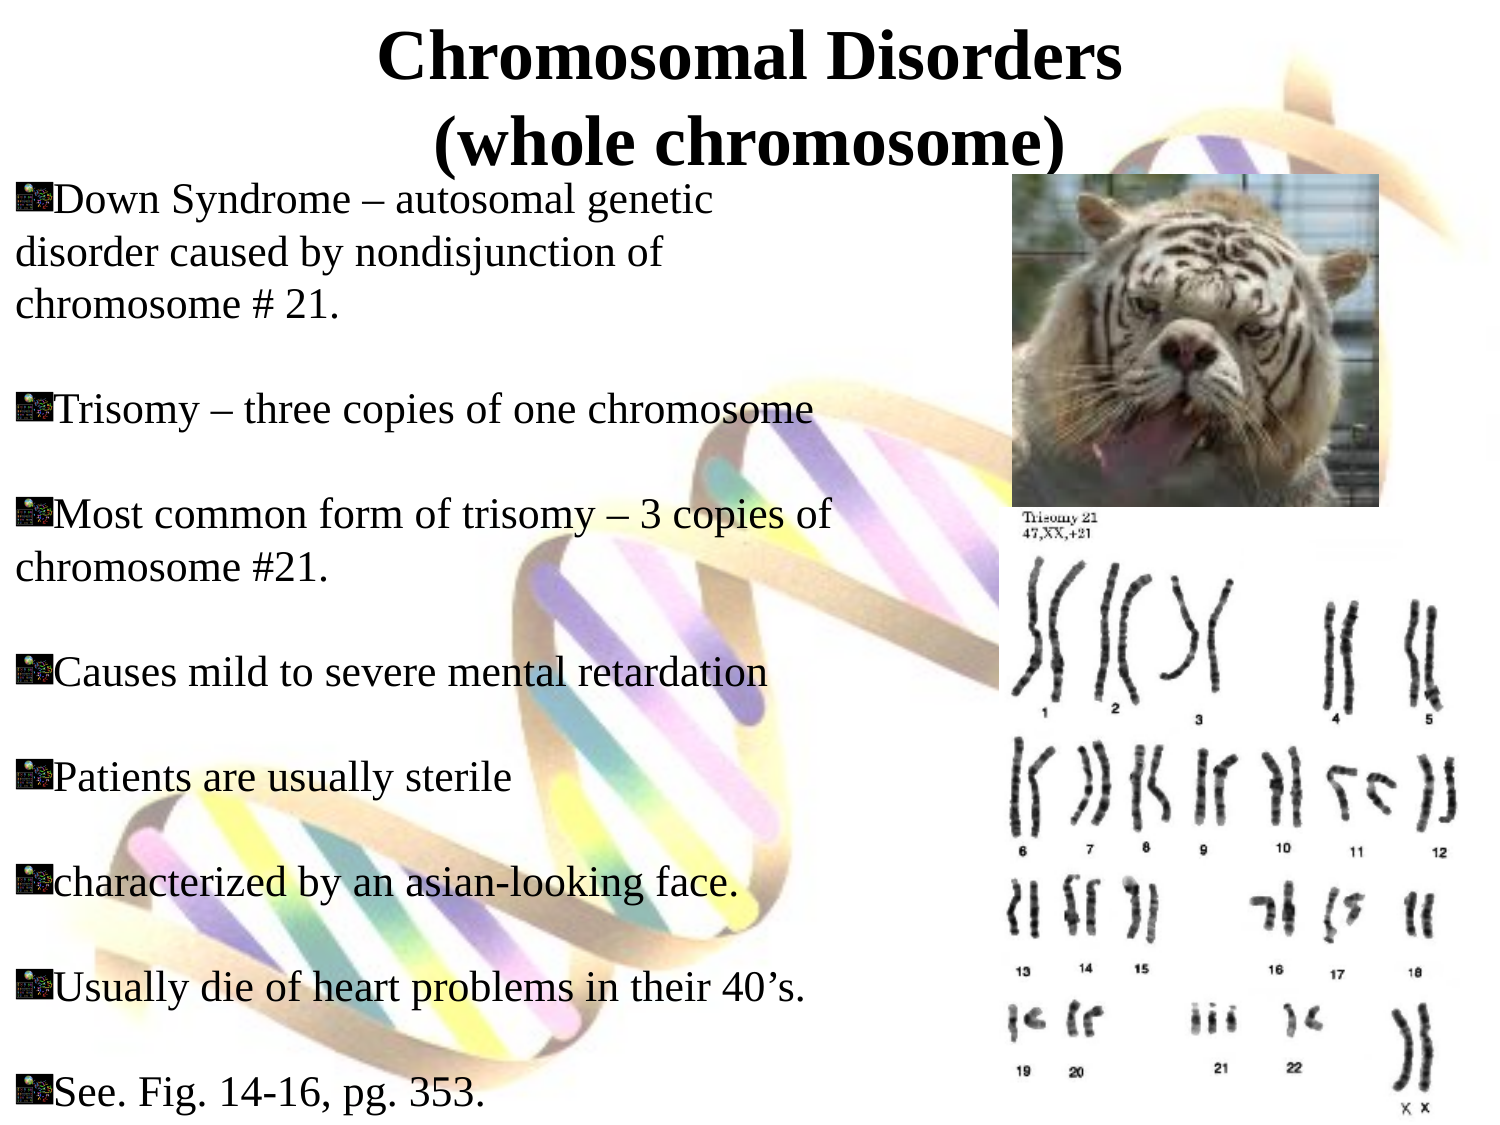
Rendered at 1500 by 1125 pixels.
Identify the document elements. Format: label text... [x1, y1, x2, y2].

title Chromosomal Disorders (whole chromosome) [75, 0, 1425, 188]
picture [15, 653, 54, 685]
picture [15, 758, 54, 790]
text_box Down Syndrome – autosomal genetic disorder caused by nondisjunction of chromosome # 21. Trisomy – three copies of one chromosome Most common form of trisomy – 3 copies of chromosome #21. Causes mild to severe mental retardation Patients are usually sterile characterized by an asian-looking face. Usually die of heart problems in their 40’s. See. Fig. 14-16, pg. 353. [0, 162, 850, 1123]
picture [15, 181, 54, 212]
picture [15, 496, 54, 527]
picture [15, 863, 54, 895]
picture [15, 1073, 54, 1105]
picture [15, 968, 54, 1000]
picture [999, 174, 1500, 1125]
picture [15, 391, 54, 422]
